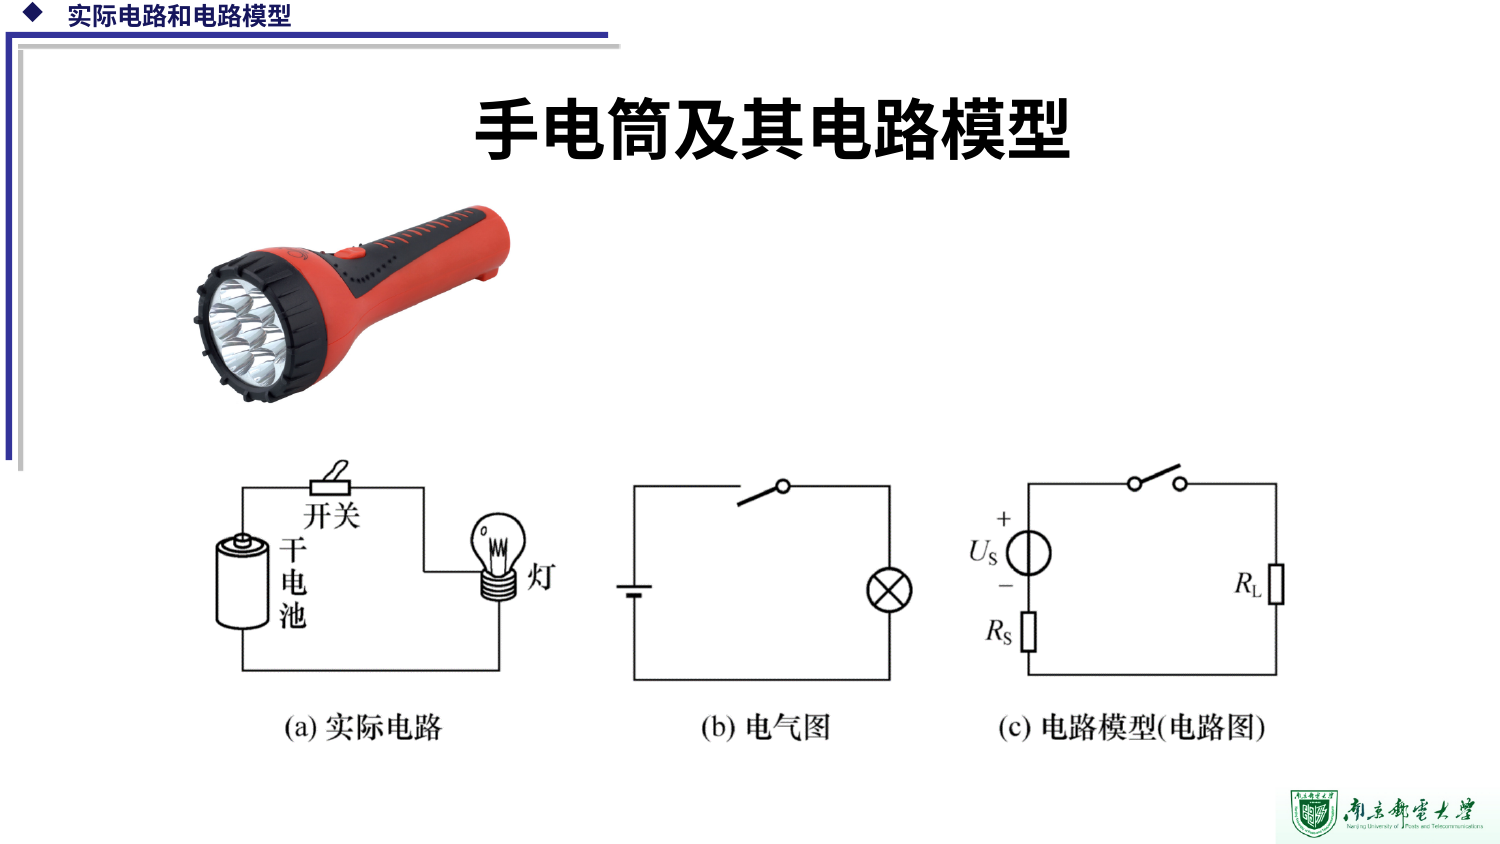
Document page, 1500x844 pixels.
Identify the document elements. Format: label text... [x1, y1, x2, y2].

picture [209, 425, 1291, 764]
picture [1275, 781, 1500, 844]
picture [182, 203, 514, 404]
text_box 手电筒及其电路模型 [194, 80, 1353, 176]
